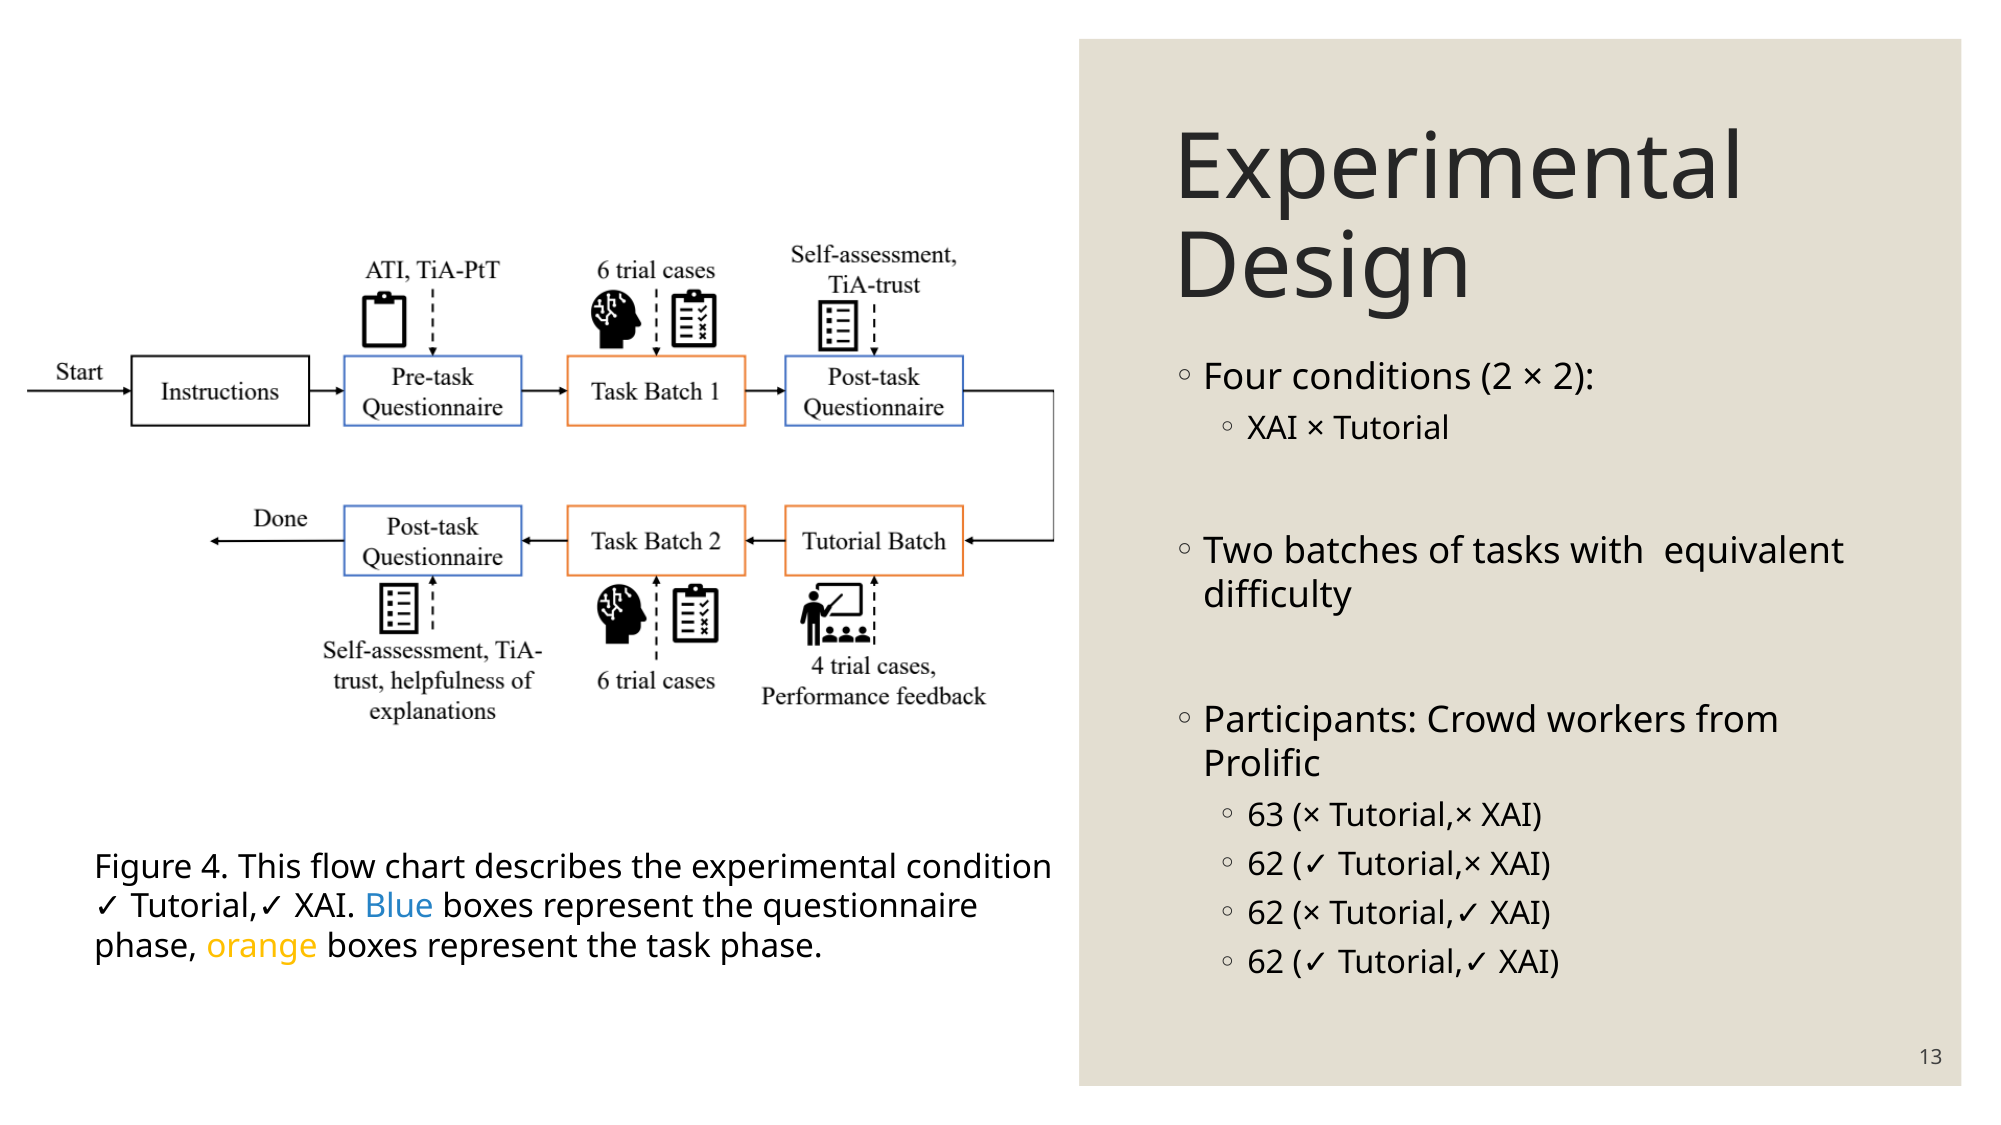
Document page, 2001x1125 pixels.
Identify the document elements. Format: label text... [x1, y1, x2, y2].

slide_number 13 [1717, 1034, 1958, 1080]
title Experimental Design [1158, 105, 1893, 331]
text_box Four conditions (2 × 2): XAI × Tutorial Two batches of tasks with equivalent difficulty Participants: Crowd workers from Prolific 63 (× Tutorial,× XAI) 62 (✓ Tutorial,× XAI) 62 (× Tutorial,✓ XAI) 62 (✓ Tutorial,✓ XAI) [1158, 344, 1893, 990]
text_box Figure 4. This flow chart describes the experimental condition ✓ Tutorial,✓ XAI. Blue boxes represent the questionnaire phase, orange boxes represent the task phase. [79, 837, 1080, 972]
text_box [0, 0, 1080, 1125]
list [25, 230, 1055, 739]
